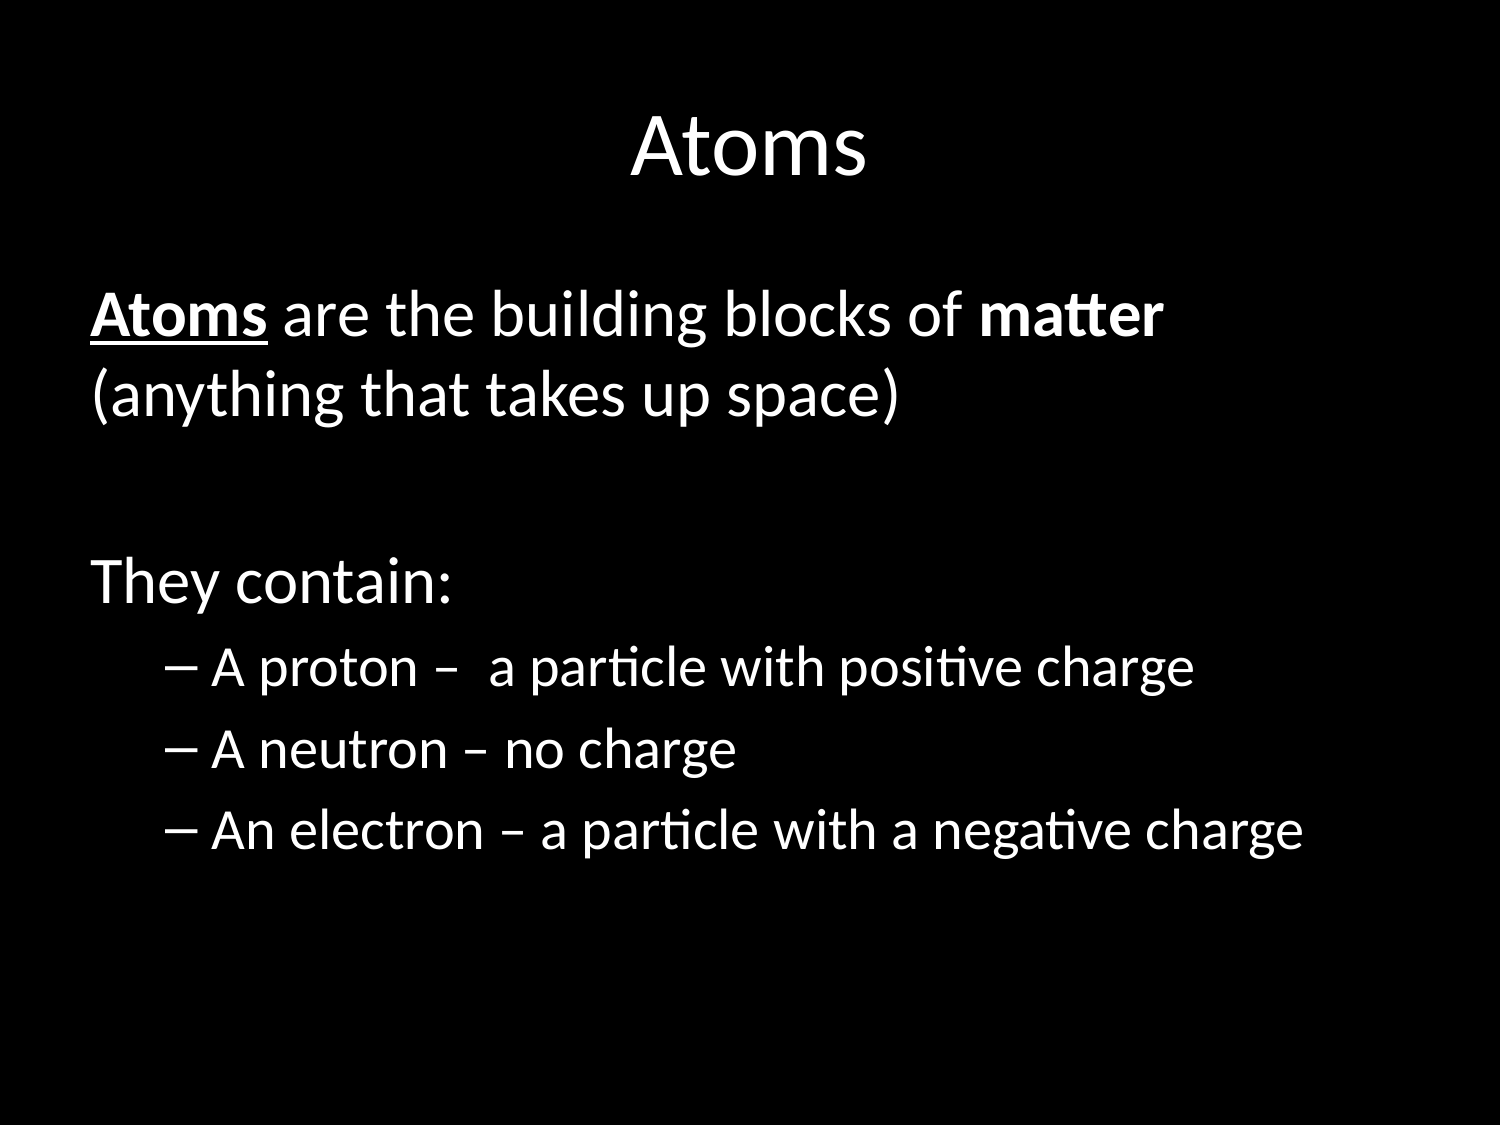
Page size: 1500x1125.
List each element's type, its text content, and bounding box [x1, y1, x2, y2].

title Atoms [75, 45, 1425, 233]
list Atoms are the building blocks of matter (anything that takes up space) They contain: A proton – a particle with positive charge A neutron – no charge An electron – a particle with a negative charge [75, 262, 1425, 1005]
